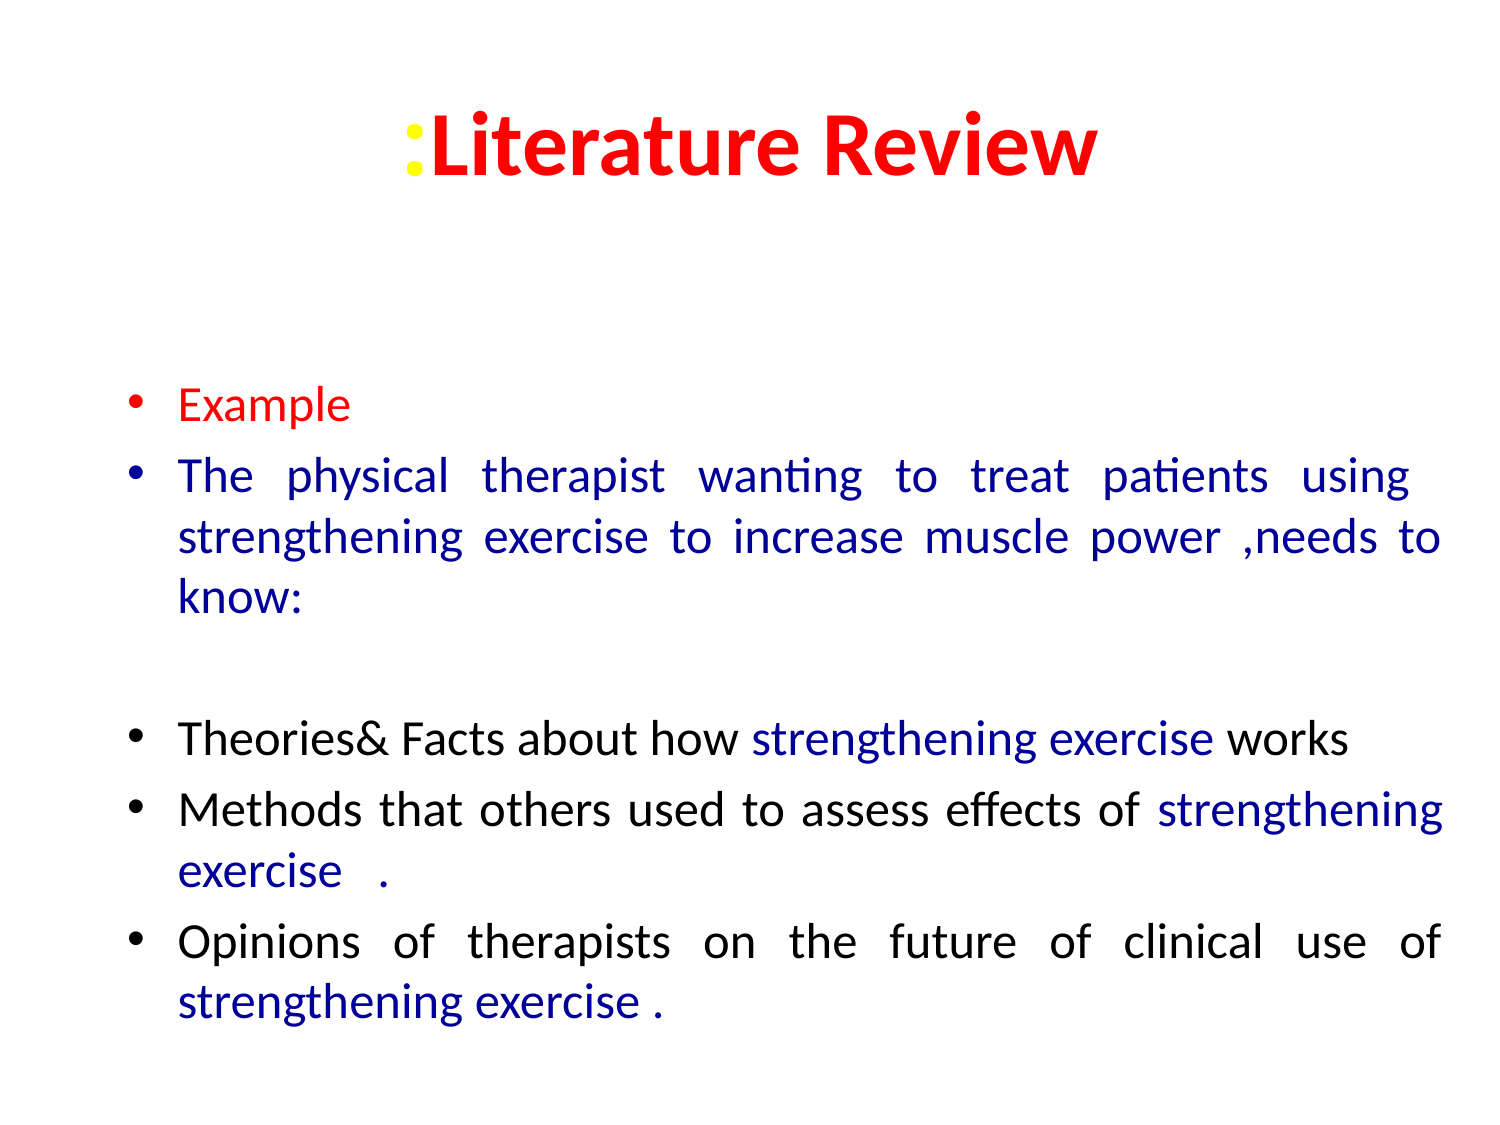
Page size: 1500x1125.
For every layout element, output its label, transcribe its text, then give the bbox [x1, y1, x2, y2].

list Example The physical therapist wanting to treat patients using strengthening exercise to increase muscle power ,needs to know: Theories& Facts about how strengthening exercise works Methods that others used to assess effects of strengthening exercise . Opinions of therapists on the future of clinical use of strengthening exercise . [112, 292, 1459, 1043]
title Literature Review: [75, 45, 1425, 233]
